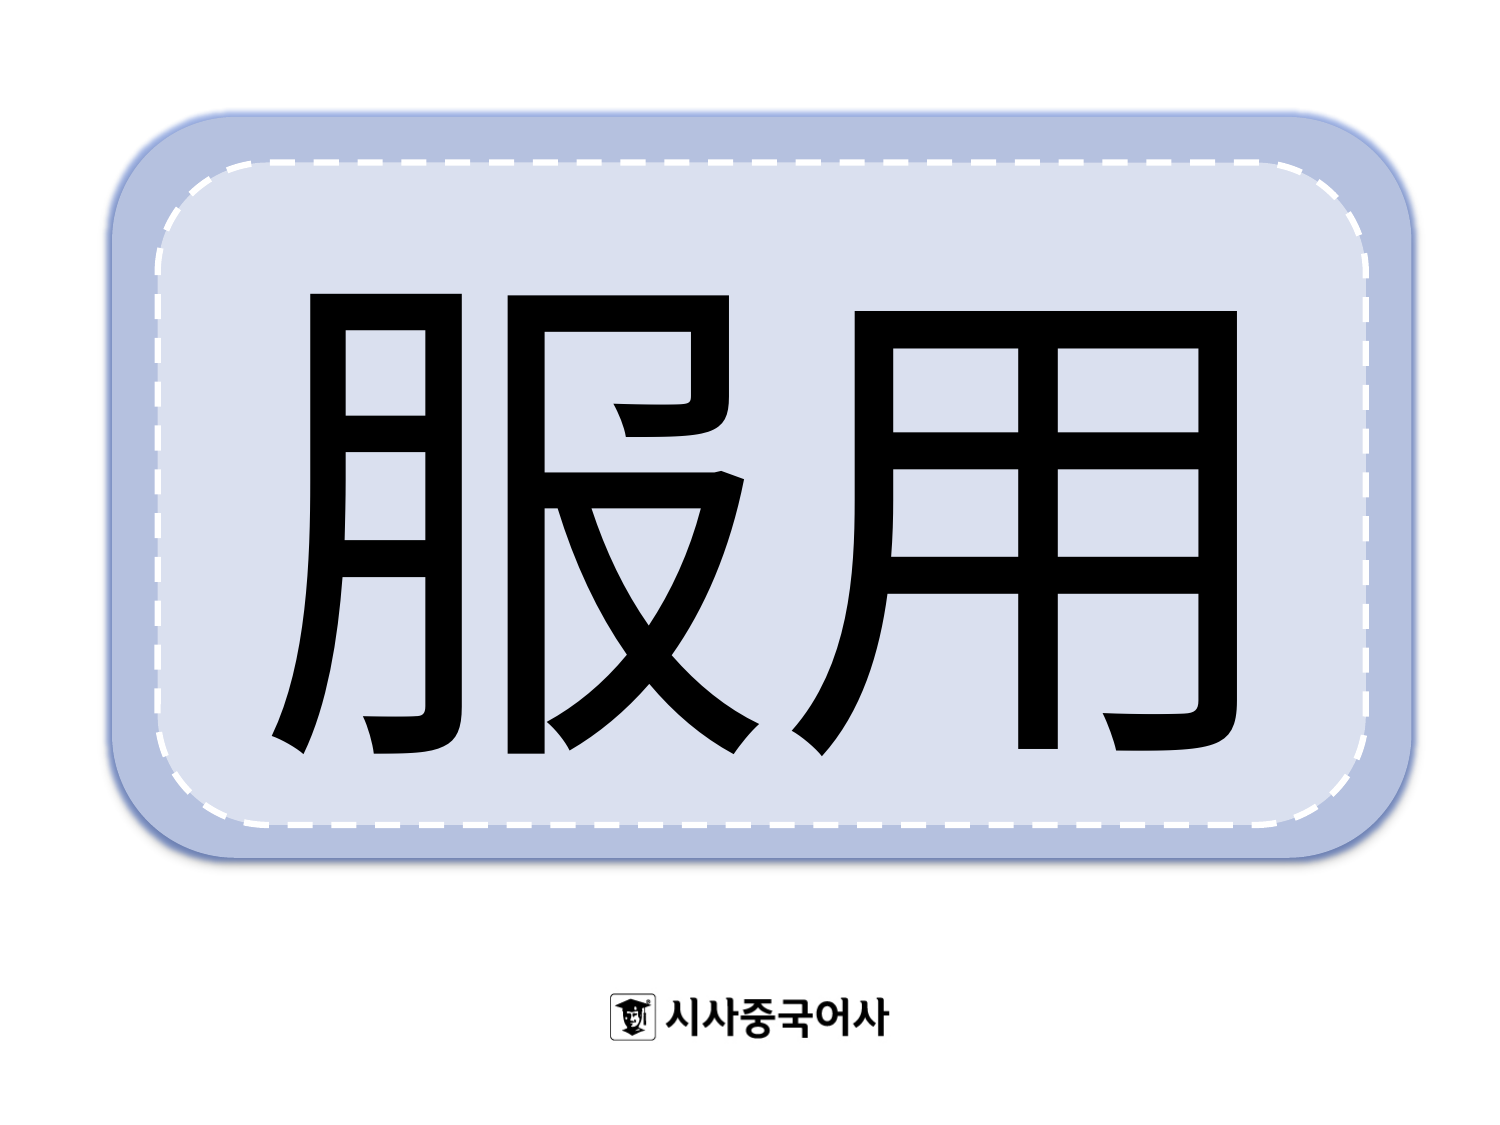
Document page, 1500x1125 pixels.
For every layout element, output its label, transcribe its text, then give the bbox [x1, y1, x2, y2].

text_box 服用 [171, 172, 1380, 836]
text_box [162, 160, 1371, 824]
picture [602, 987, 898, 1047]
